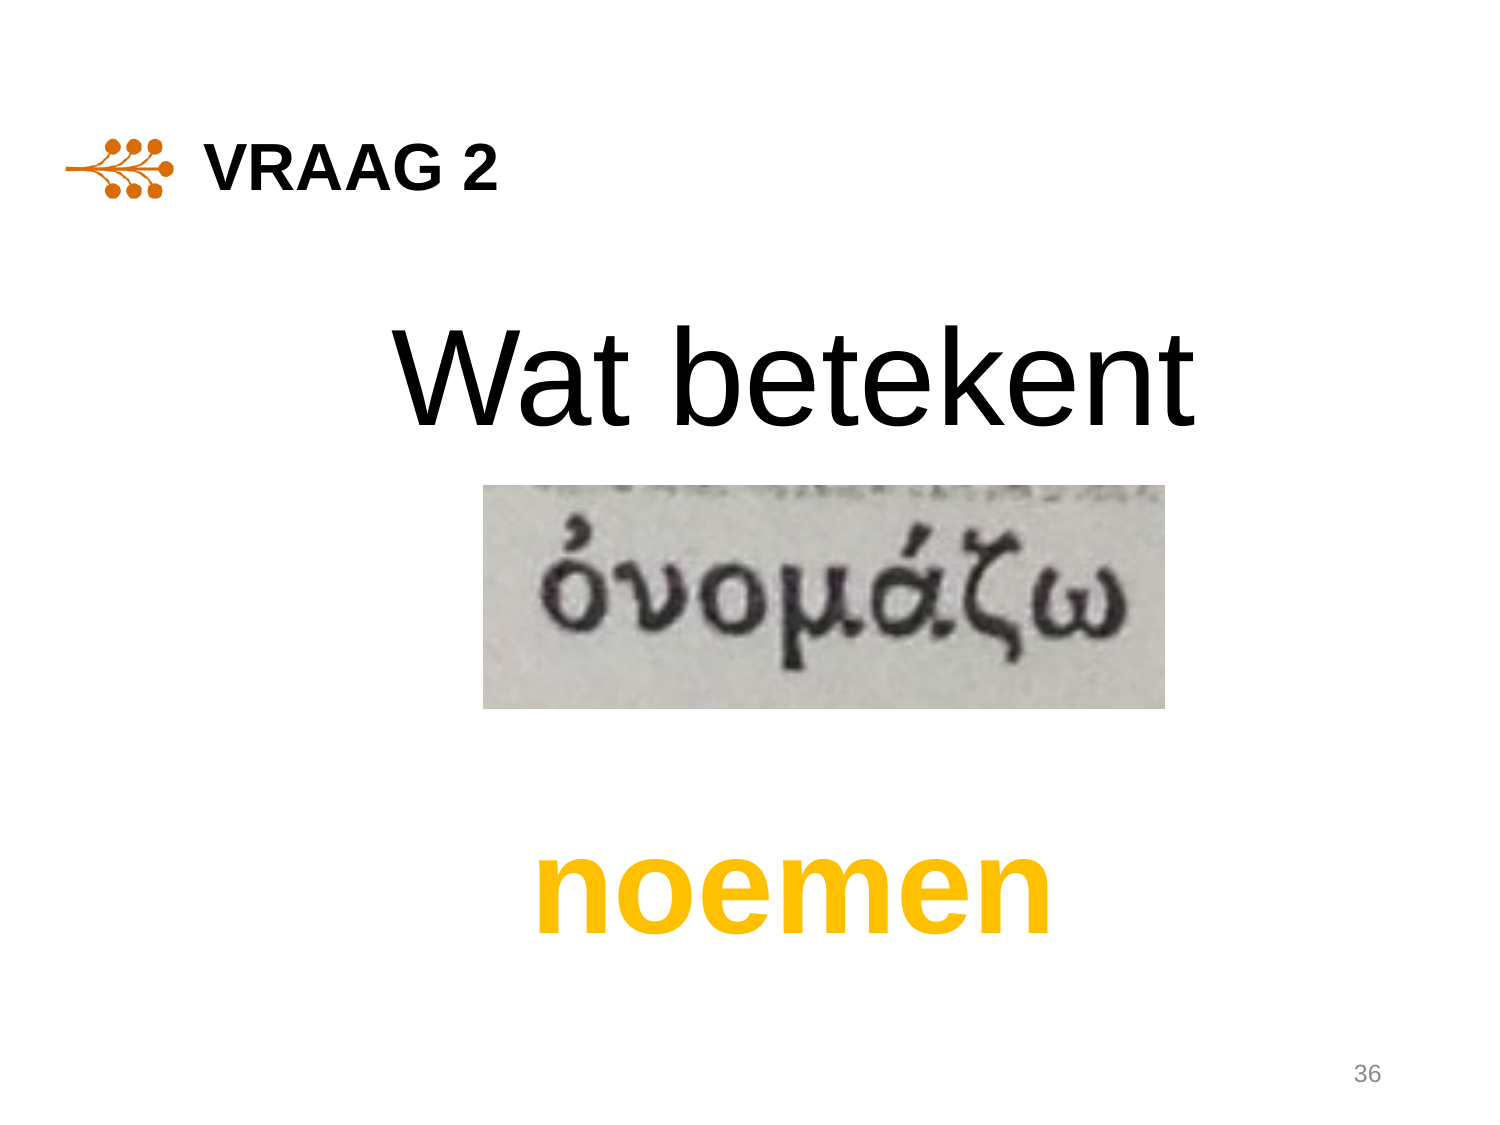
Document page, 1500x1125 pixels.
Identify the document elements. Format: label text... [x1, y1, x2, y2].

picture [483, 485, 1165, 709]
picture [65, 138, 174, 199]
list Wat betekent noemen [190, 299, 1397, 1014]
title Vraag 2 [188, 59, 1397, 278]
slide_number 36 [1059, 1042, 1397, 1103]
